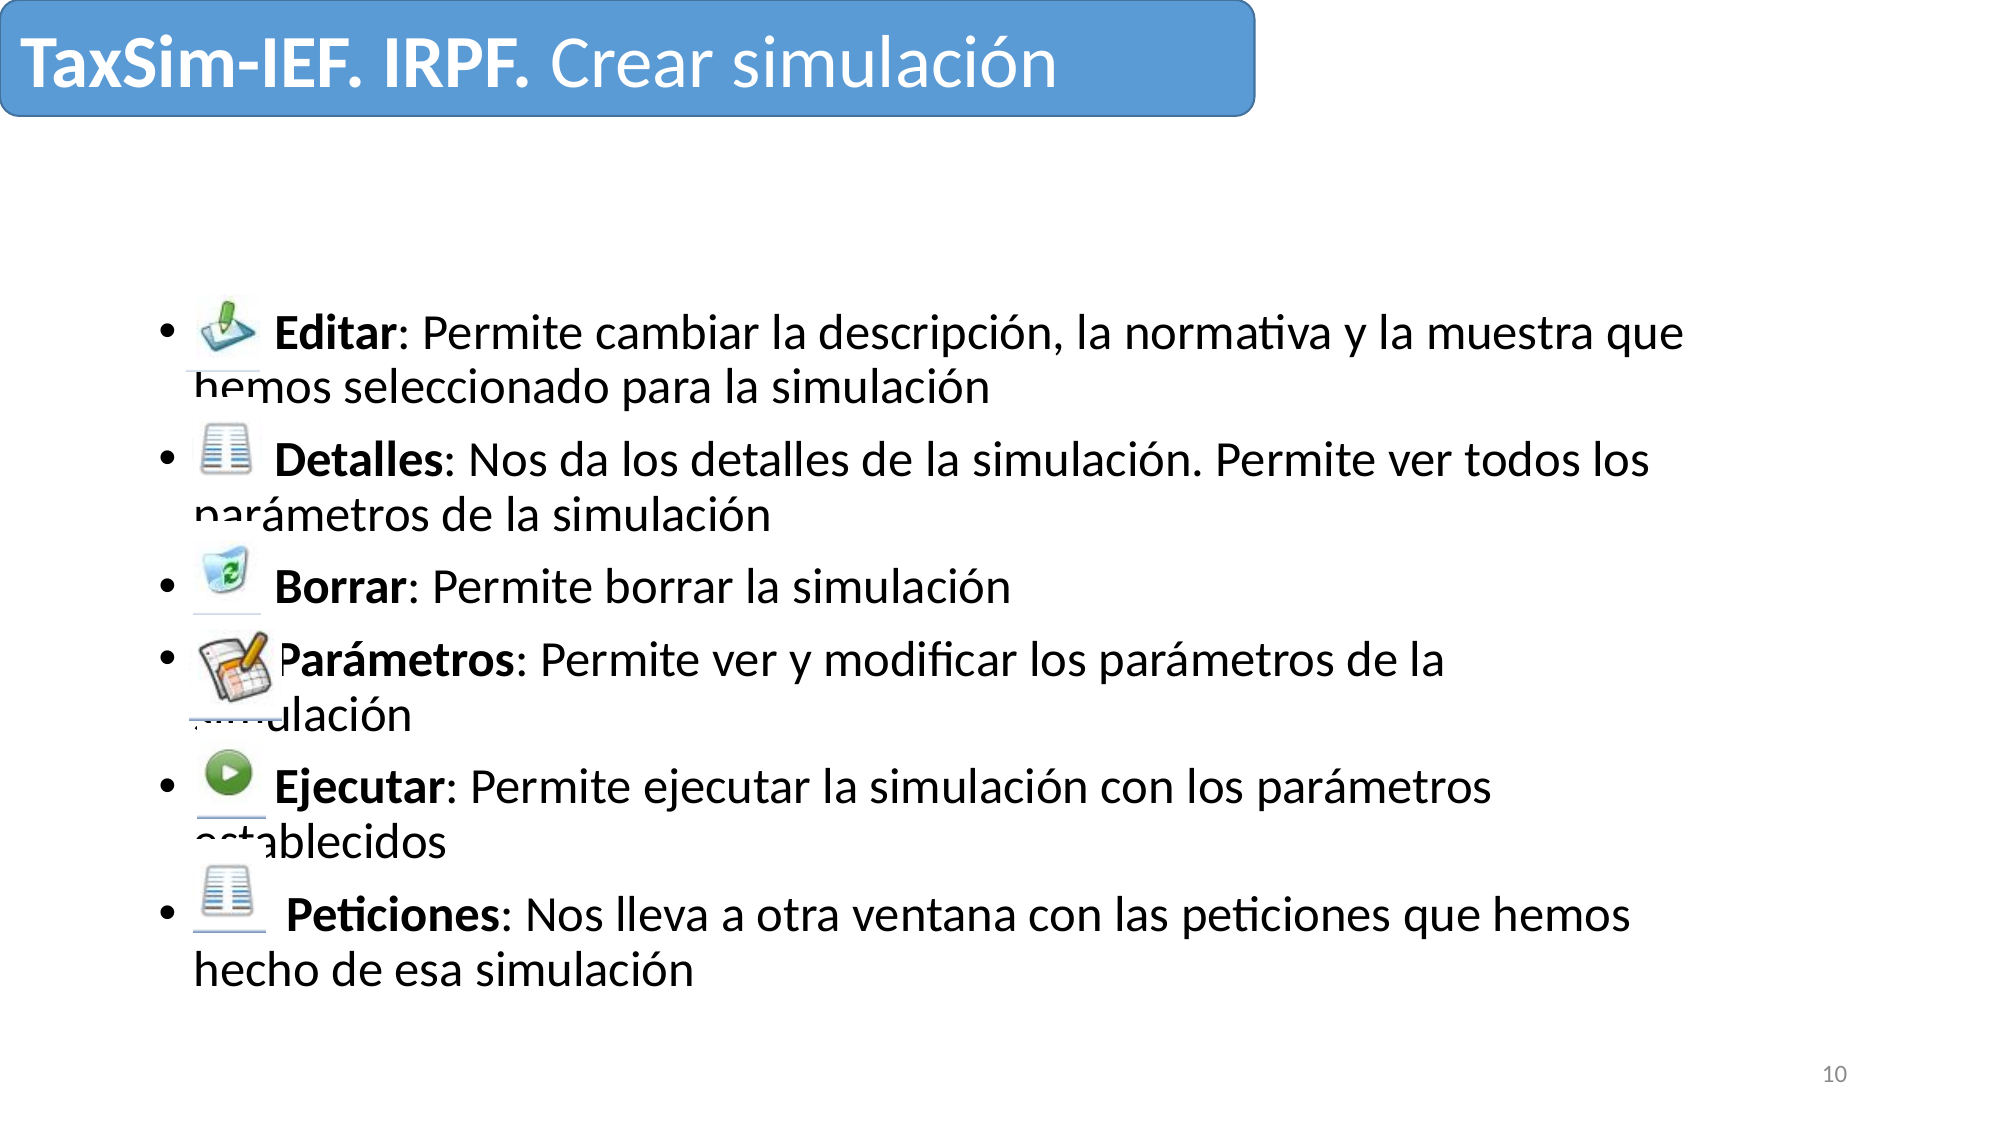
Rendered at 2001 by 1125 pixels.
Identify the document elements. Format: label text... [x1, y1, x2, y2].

picture [193, 521, 261, 615]
picture [197, 723, 266, 819]
text_box TaxSim-IEF. IRPF. Crear simulación [0, 0, 1256, 117]
slide_number 10 [1412, 1042, 1863, 1103]
picture [192, 397, 263, 488]
list Editar: Permite cambiar la descripción, la normativa y la muestra que hemos seleccionado para la simulación Detalles: Nos da los detalles de la simulación. Permite ver todos los parámetros de la simulación Borrar: Permite borrar la simulación Parámetros: Permite ver y modificar los parámetros de la simulación Ejecutar: Permite ejecutar la simulación con los parámetros establecidos Peticiones: Nos lleva a otra ventana con las peticiones que hemos hecho de esa simulación [143, 297, 1869, 1012]
picture [189, 625, 282, 721]
picture [186, 281, 260, 372]
picture [193, 839, 266, 933]
